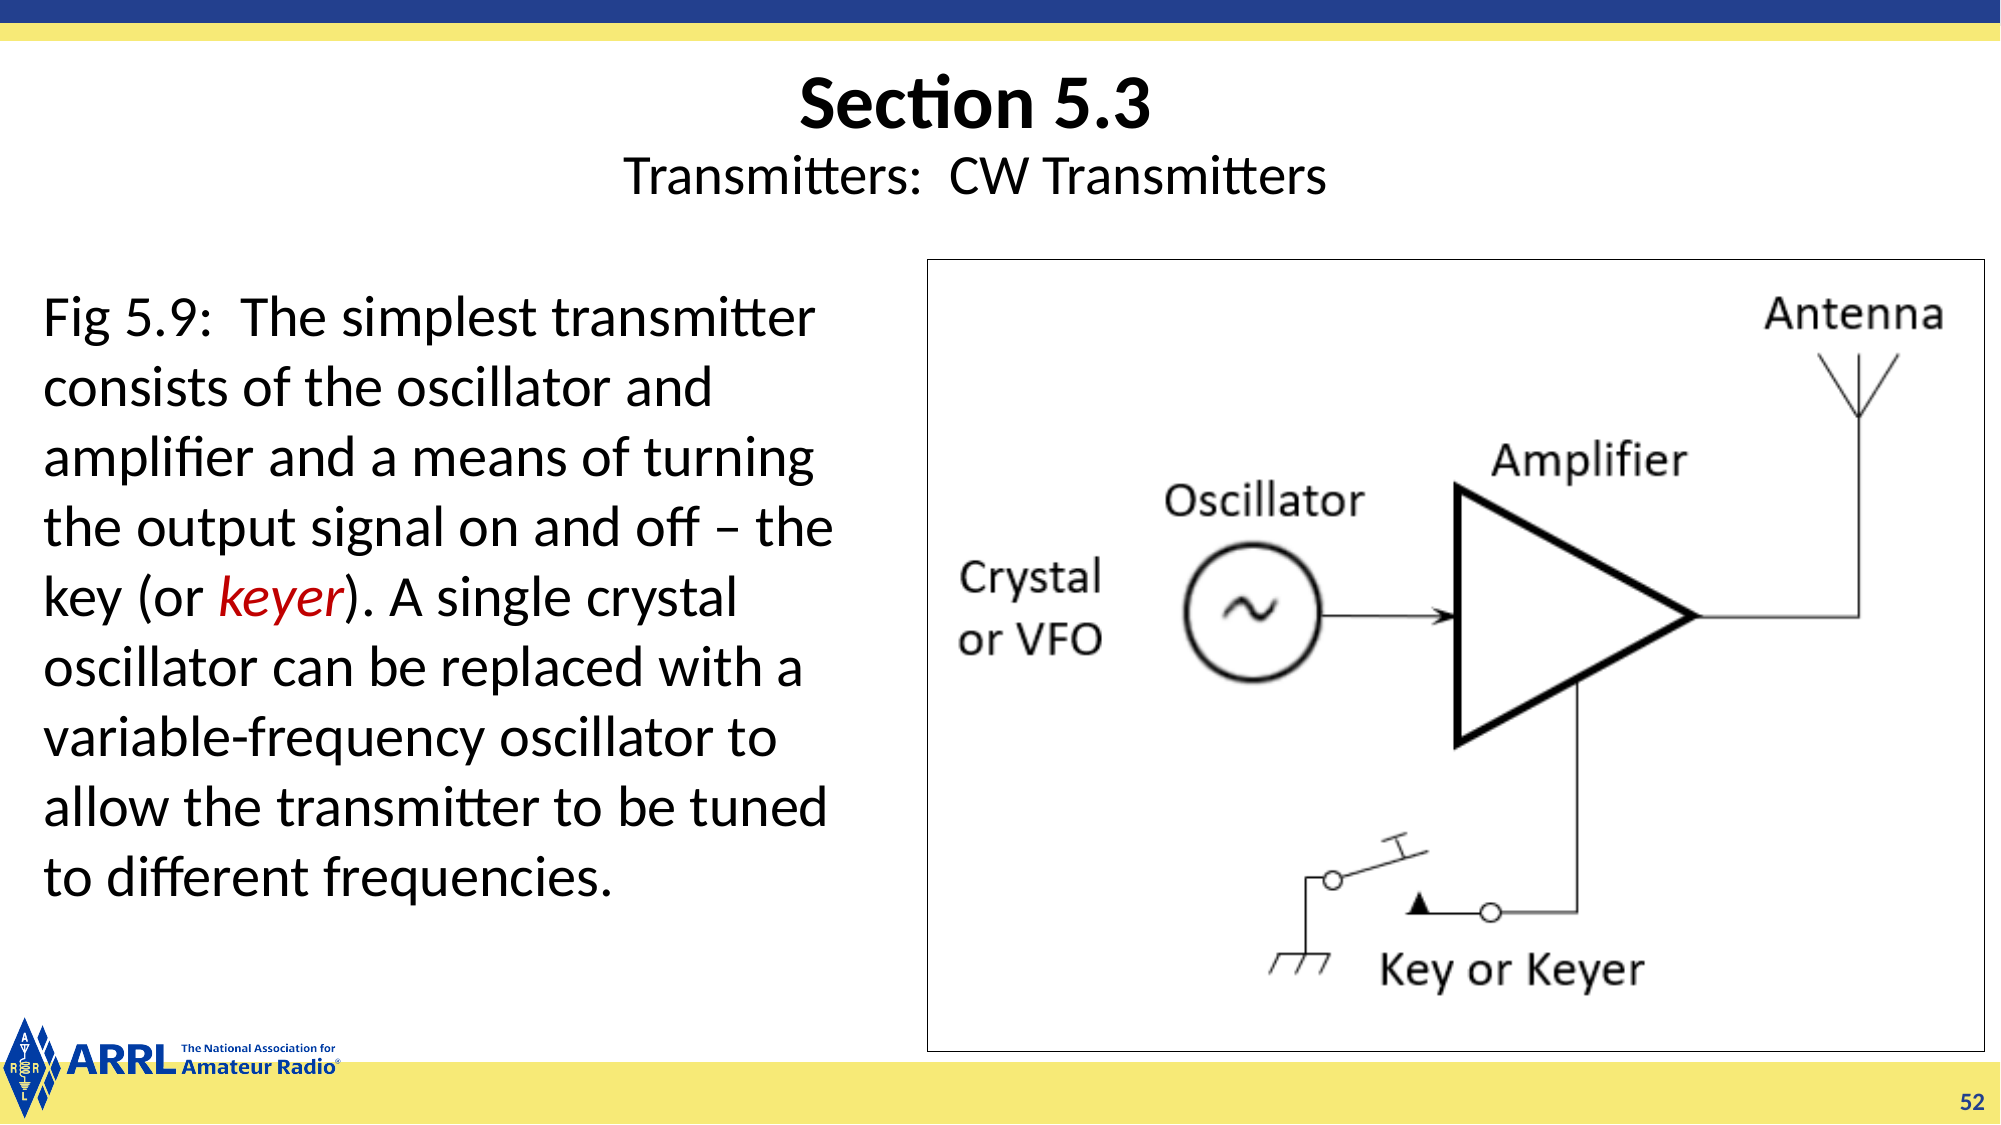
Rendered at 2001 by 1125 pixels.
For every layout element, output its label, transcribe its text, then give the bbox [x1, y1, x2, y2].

text_box Fig 5.9: The simplest transmitter consists of the oscillator and amplifier and a means of turning the output signal on and off – the key (or keyer). A single crystal oscillator can be replaced with a variable-frequency oscillator to allow the transmitter to be tuned to different frequencies. [28, 270, 854, 915]
picture [927, 259, 1985, 1052]
picture [1, 1015, 342, 1121]
title Section 5.3 Transmitters: CW Transmitters [12, 53, 1940, 216]
